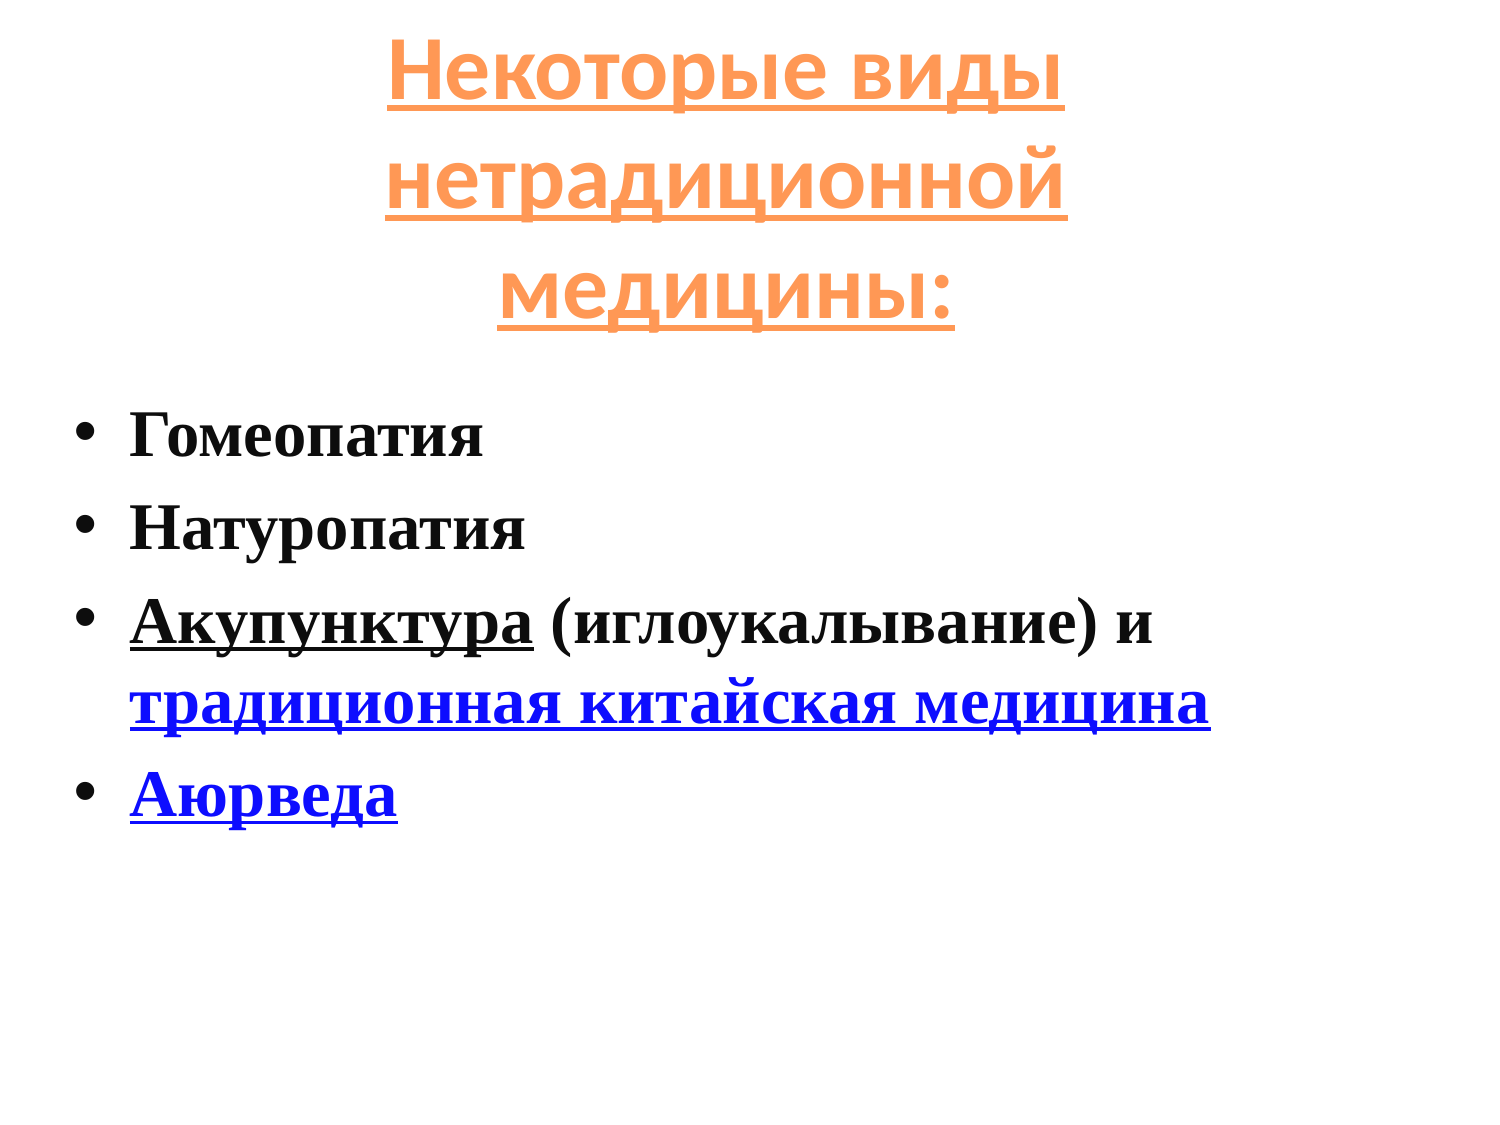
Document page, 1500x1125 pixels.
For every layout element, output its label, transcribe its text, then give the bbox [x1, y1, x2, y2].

text_box Некоторые виды нетрадиционной медицины: [246, 0, 1207, 345]
list Гомеопатия Натуропатия Акупунктура (иглоукалывание) и традиционная китайская медицина Аюрведа [58, 382, 1409, 1125]
